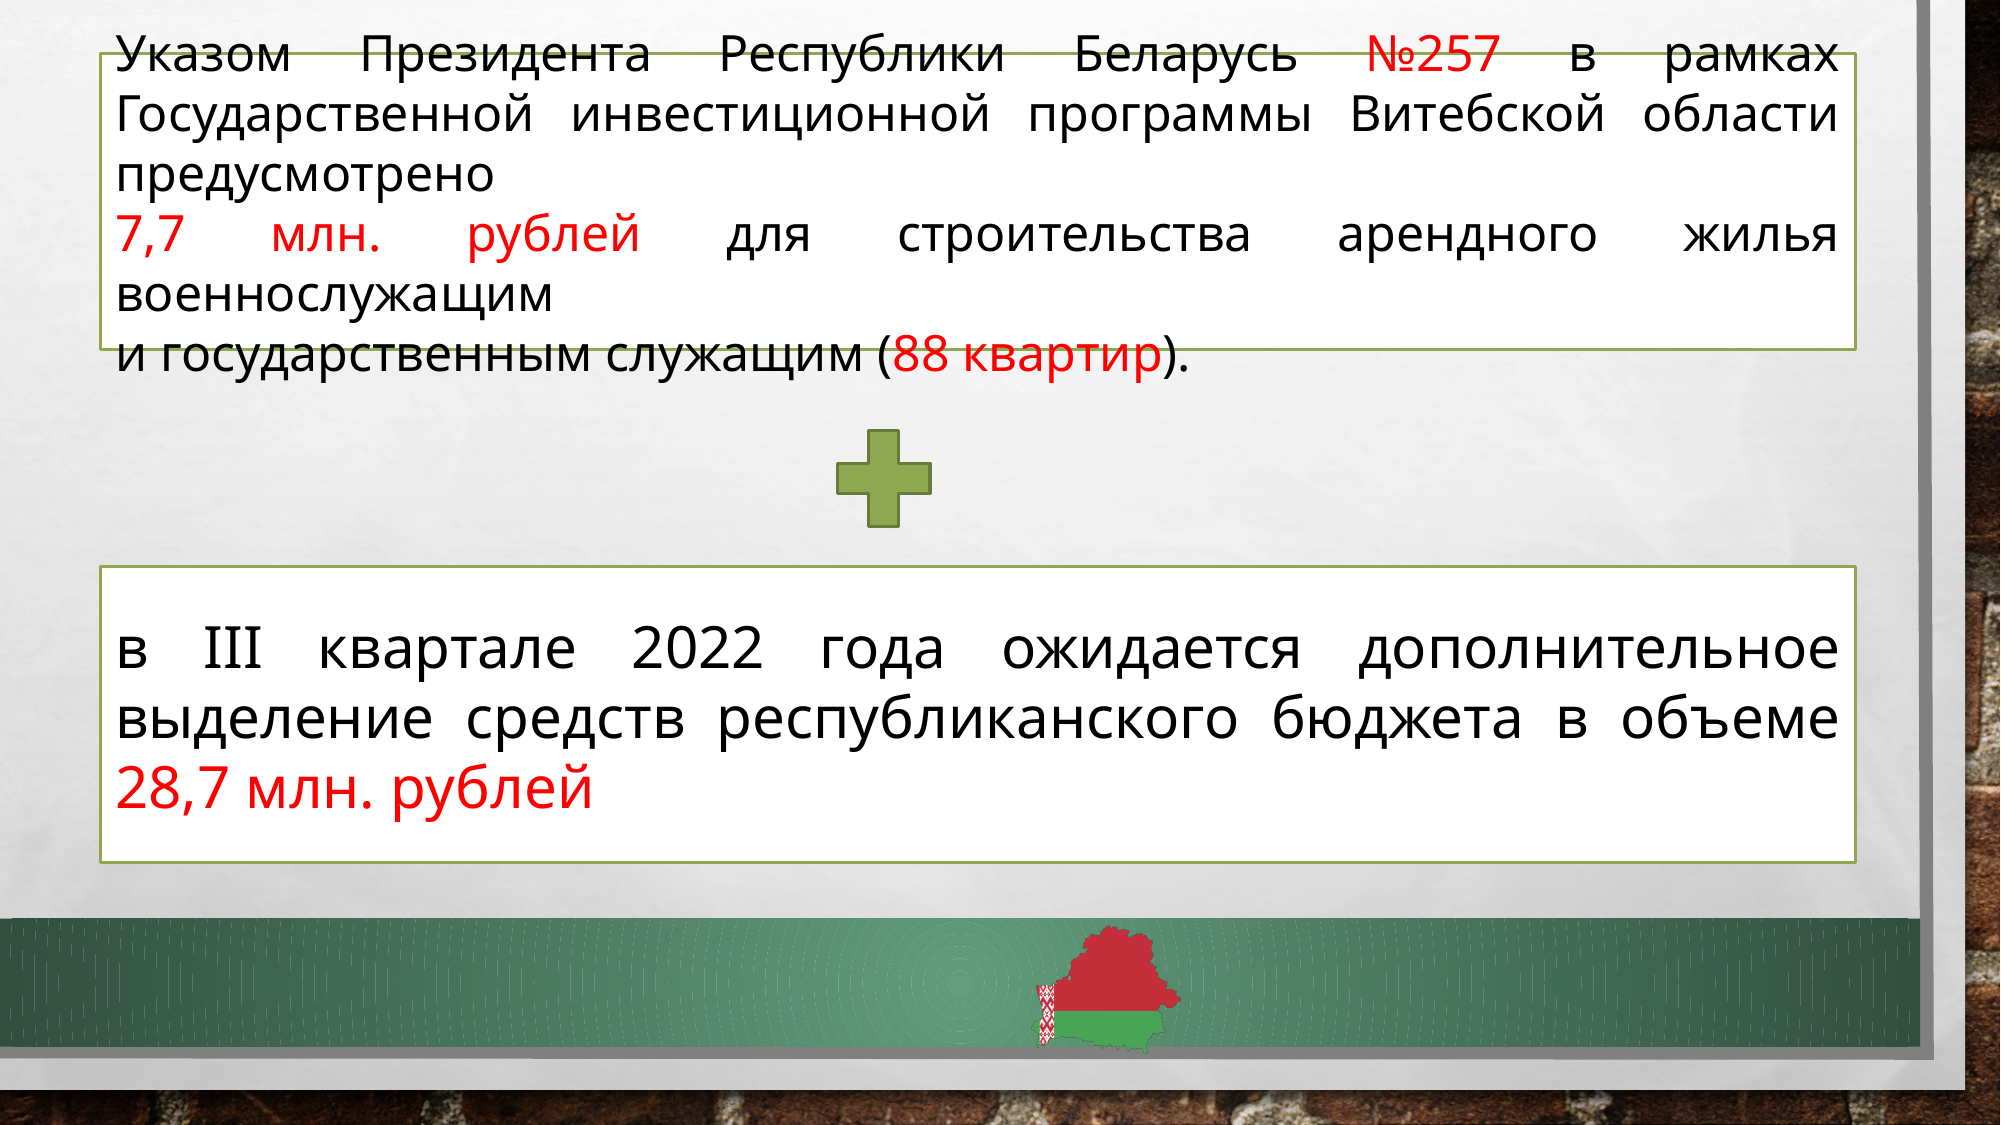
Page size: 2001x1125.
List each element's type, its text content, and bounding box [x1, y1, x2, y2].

picture [0, 0, 2000, 1125]
text_box [836, 429, 932, 528]
text_box Указом Президента Республики Беларусь №257 в рамках Государственной инвестиционной программы Витебской области предусмотрено 7,7 млн. рублей для строительства арендного жилья военнослужащим и государственным служащим (88 квартир). [99, 52, 1857, 351]
picture [1031, 924, 1181, 1055]
text_box в III квартале 2022 года ожидается дополнительное выделение средств республиканского бюджета в объеме 28,7 млн. рублей [99, 565, 1857, 864]
